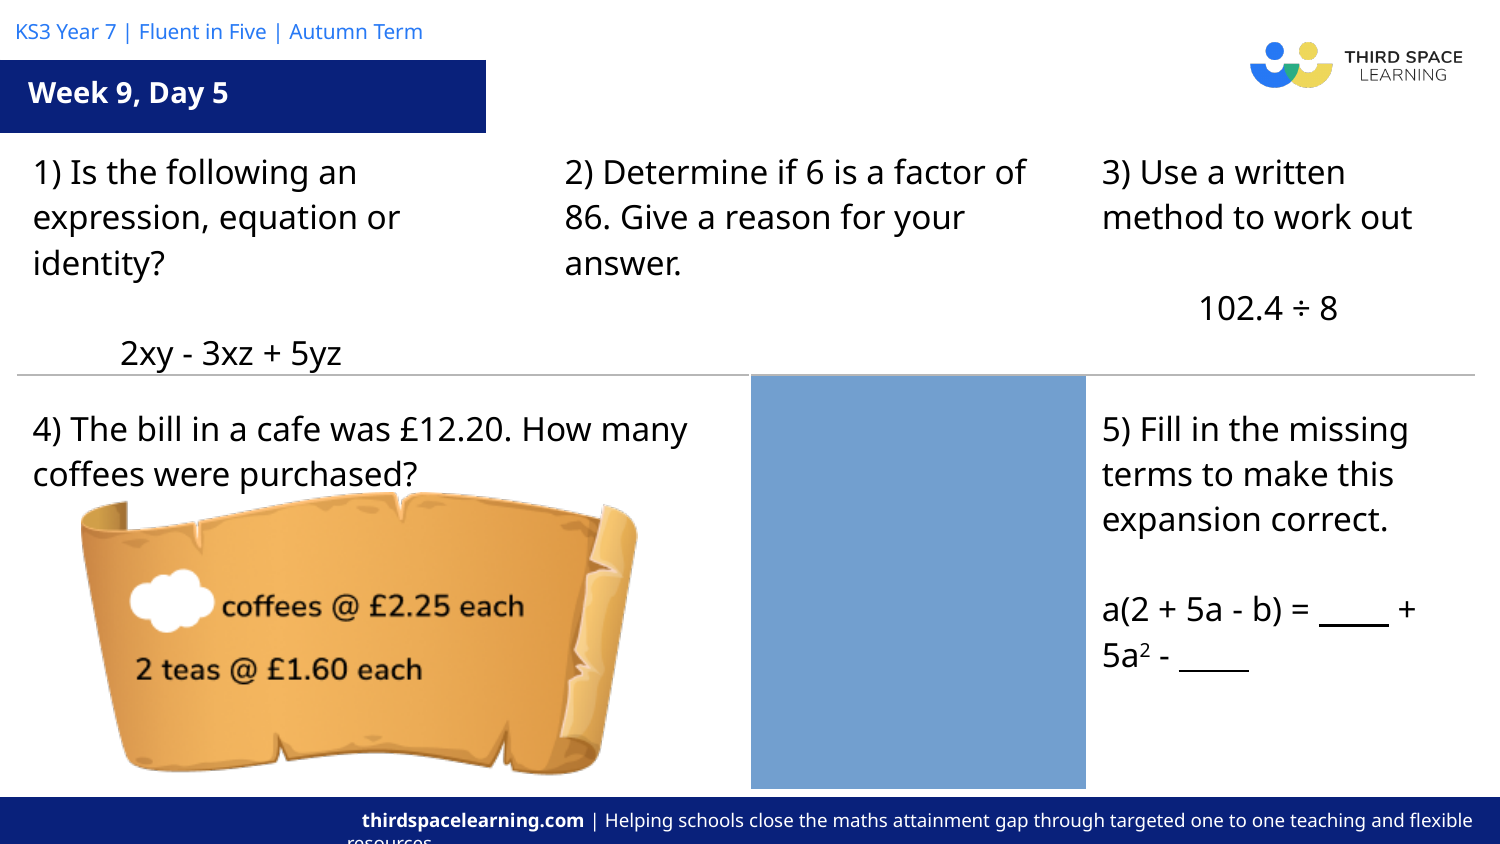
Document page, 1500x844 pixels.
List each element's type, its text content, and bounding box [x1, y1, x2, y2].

picture [1250, 33, 1465, 99]
table_cell 4) The bill in a cafe was £12.20. How many coffees were purchased? [19, 376, 749, 788]
picture [80, 492, 638, 777]
table_cell 5) Fill in the missing terms to make this expansion correct. a(2 + 5a - b) = + 5a2 - .. [1088, 376, 1474, 788]
table_header 2) Determine if 6 is a factor of 86. Give a reason for your answer. [550, 142, 1086, 374]
table_header 1) Is the following an expression, equation or identity? 2xy - 3xz + 5yz [19, 142, 549, 374]
text_box Week 9, Day 5 [13, 59, 383, 125]
table_header 3) Use a written method to work out 102.4 ÷ 8 [1088, 142, 1474, 374]
